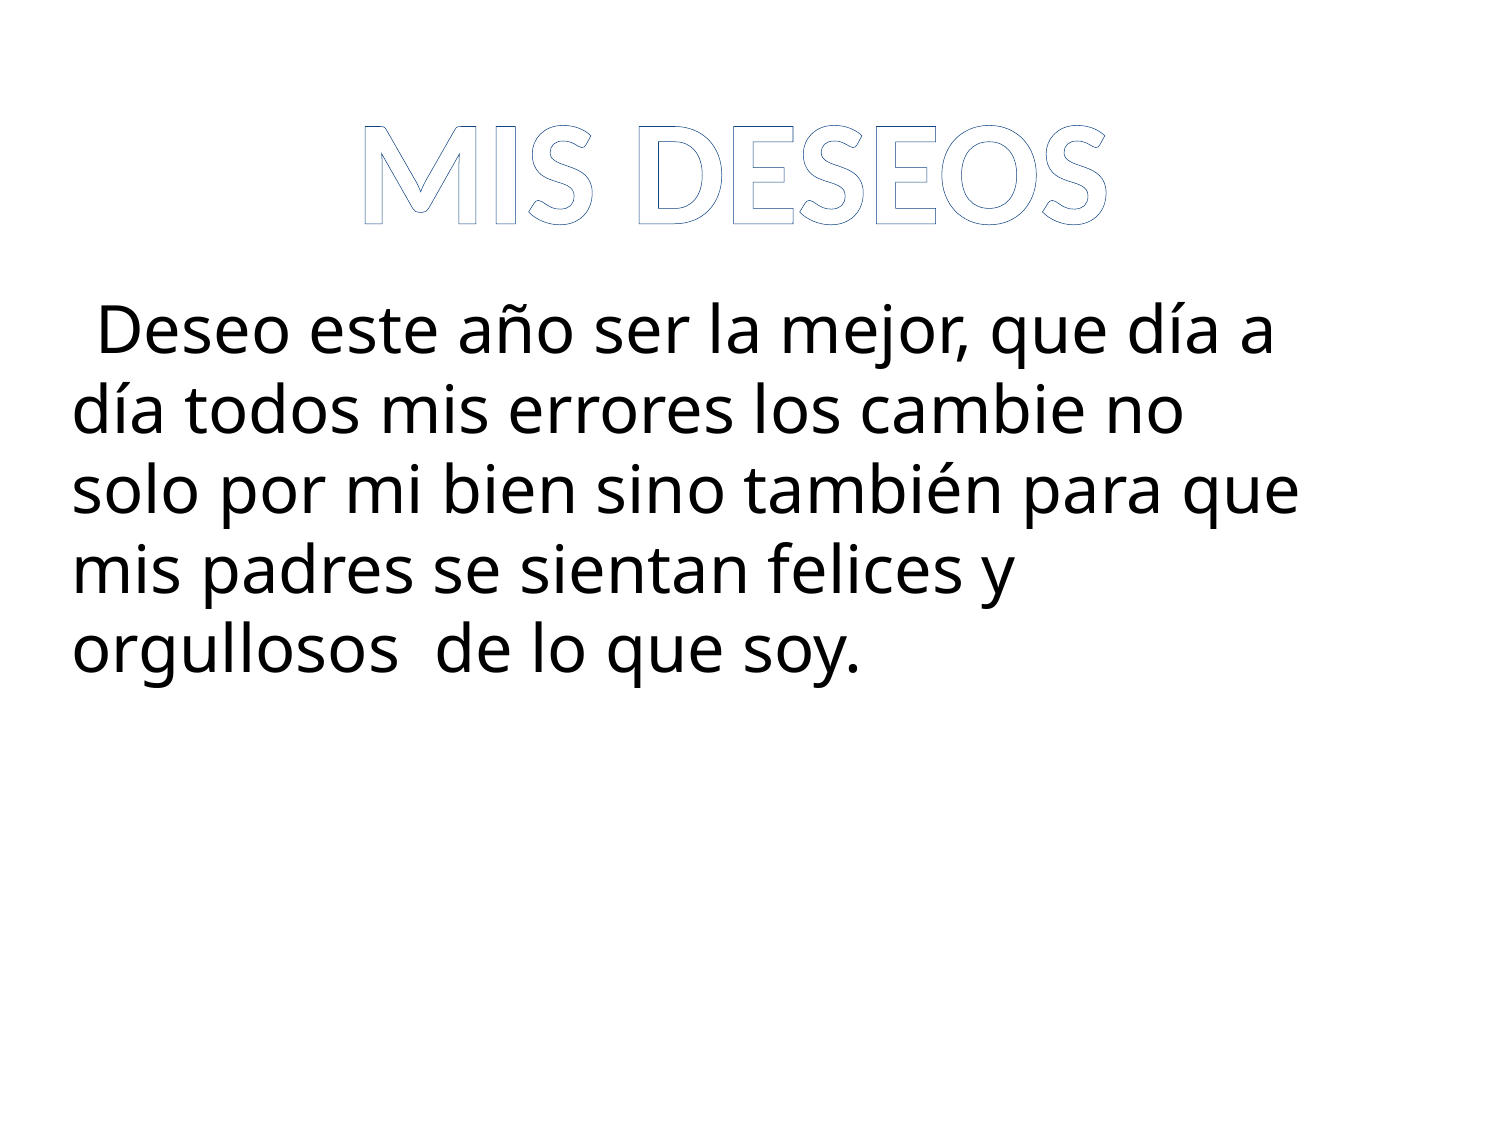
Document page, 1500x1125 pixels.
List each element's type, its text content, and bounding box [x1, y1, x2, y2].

text_box MIS DESEOS [339, 66, 1127, 262]
list Deseo este año ser la mejor, que día a día todos mis errores los cambie no solo por mi bien sino también para que mis padres se sientan felices y orgullosos de lo que soy. [0, 278, 1350, 1022]
